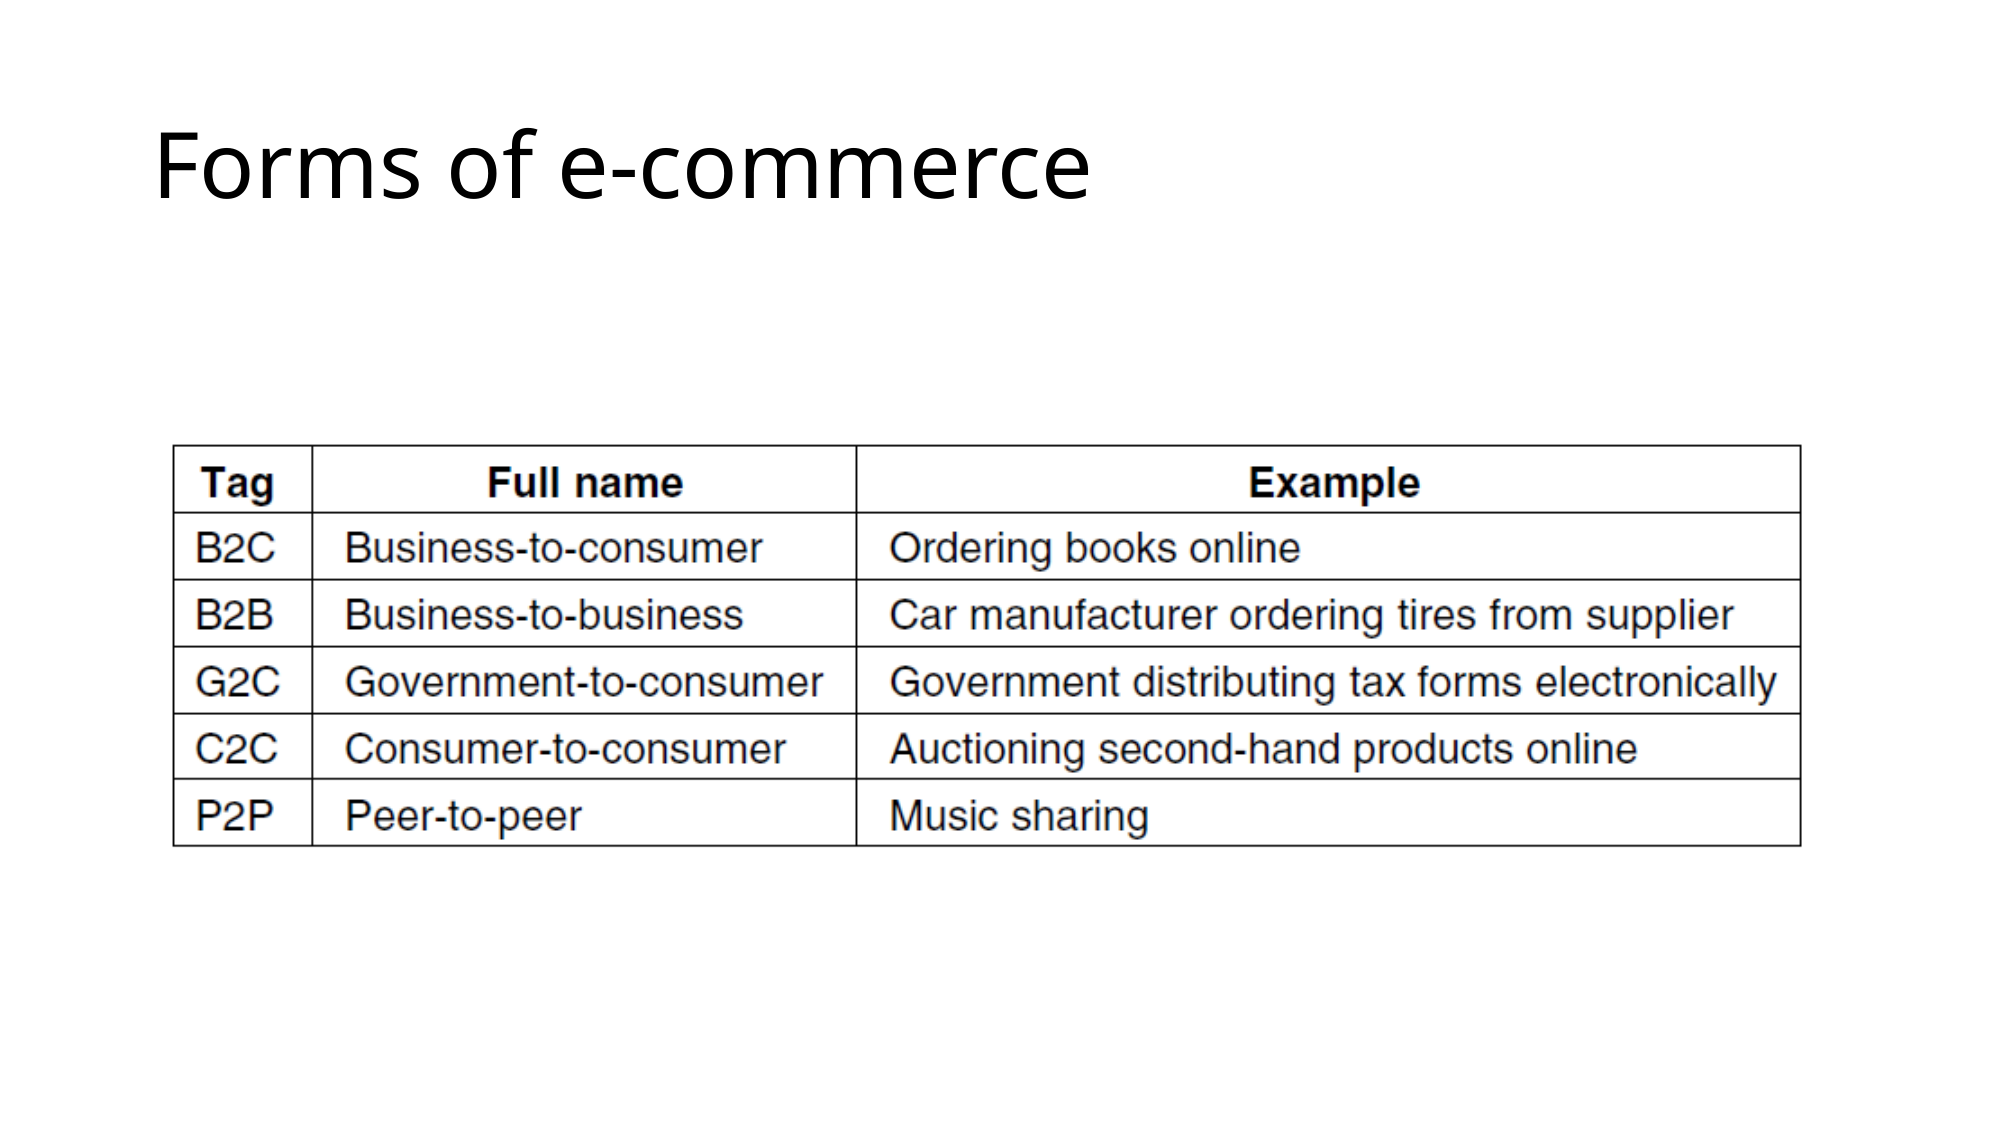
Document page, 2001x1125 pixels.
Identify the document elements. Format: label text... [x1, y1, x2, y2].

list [137, 418, 1863, 894]
title Forms of e-commerce [137, 59, 1863, 278]
